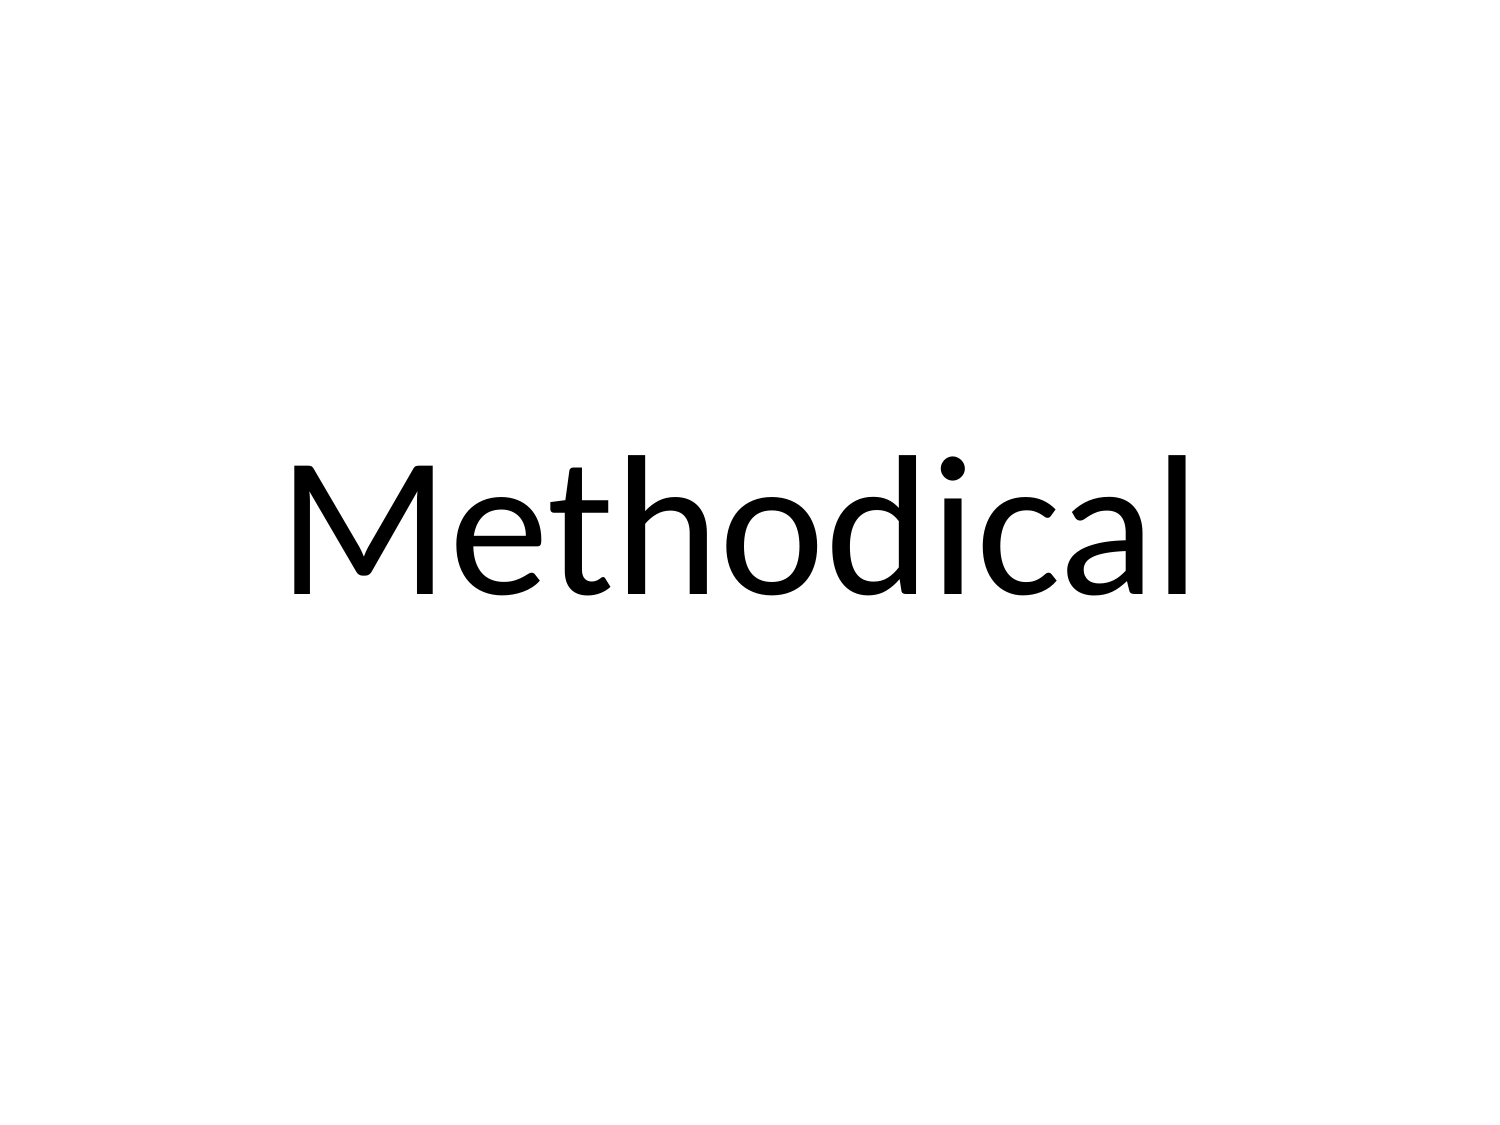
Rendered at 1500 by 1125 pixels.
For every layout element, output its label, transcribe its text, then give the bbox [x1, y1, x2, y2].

title Methodical [64, 420, 1415, 609]
